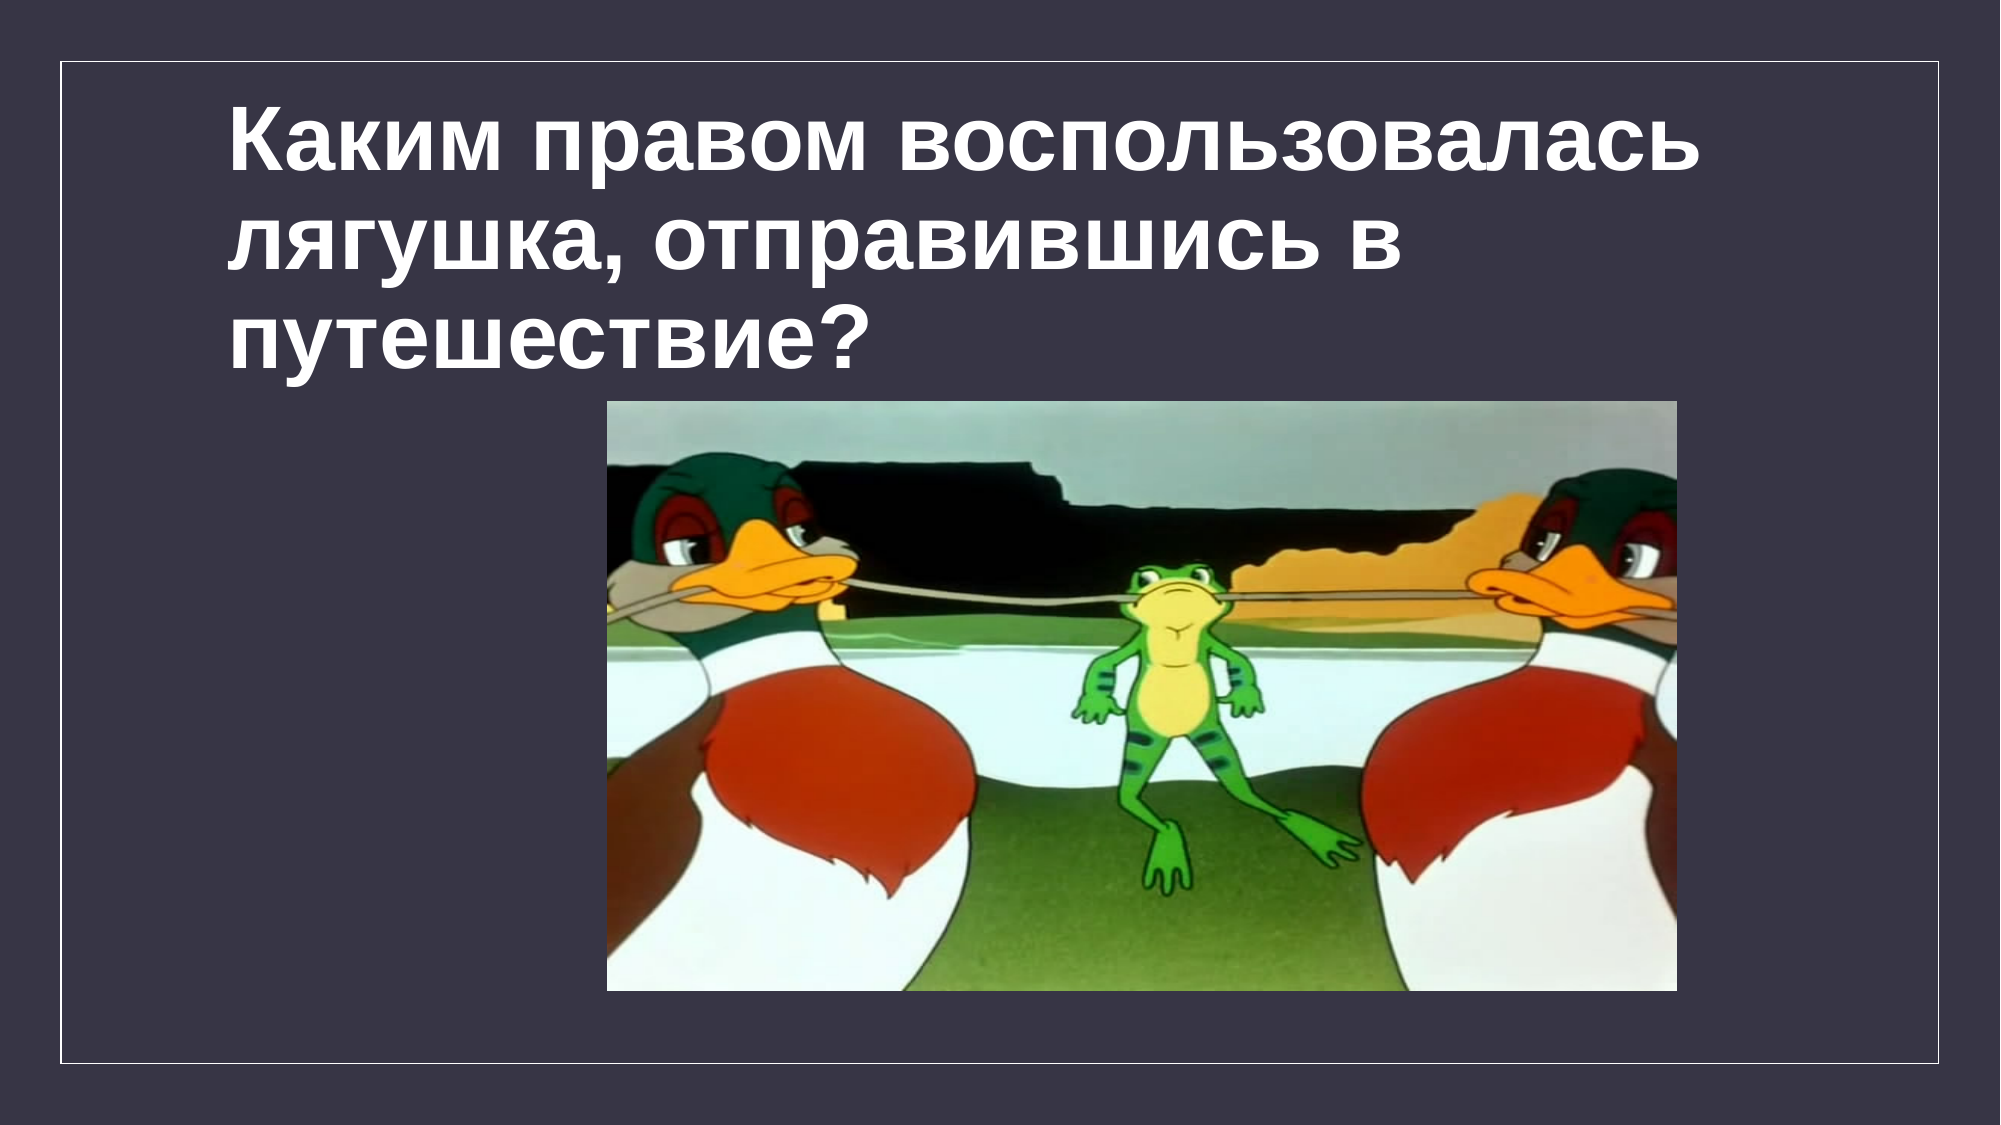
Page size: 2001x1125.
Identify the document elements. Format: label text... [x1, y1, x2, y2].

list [607, 401, 1677, 991]
title Каким правом воспользовалась лягушка, отправившись в путешествие? [212, 104, 1788, 375]
